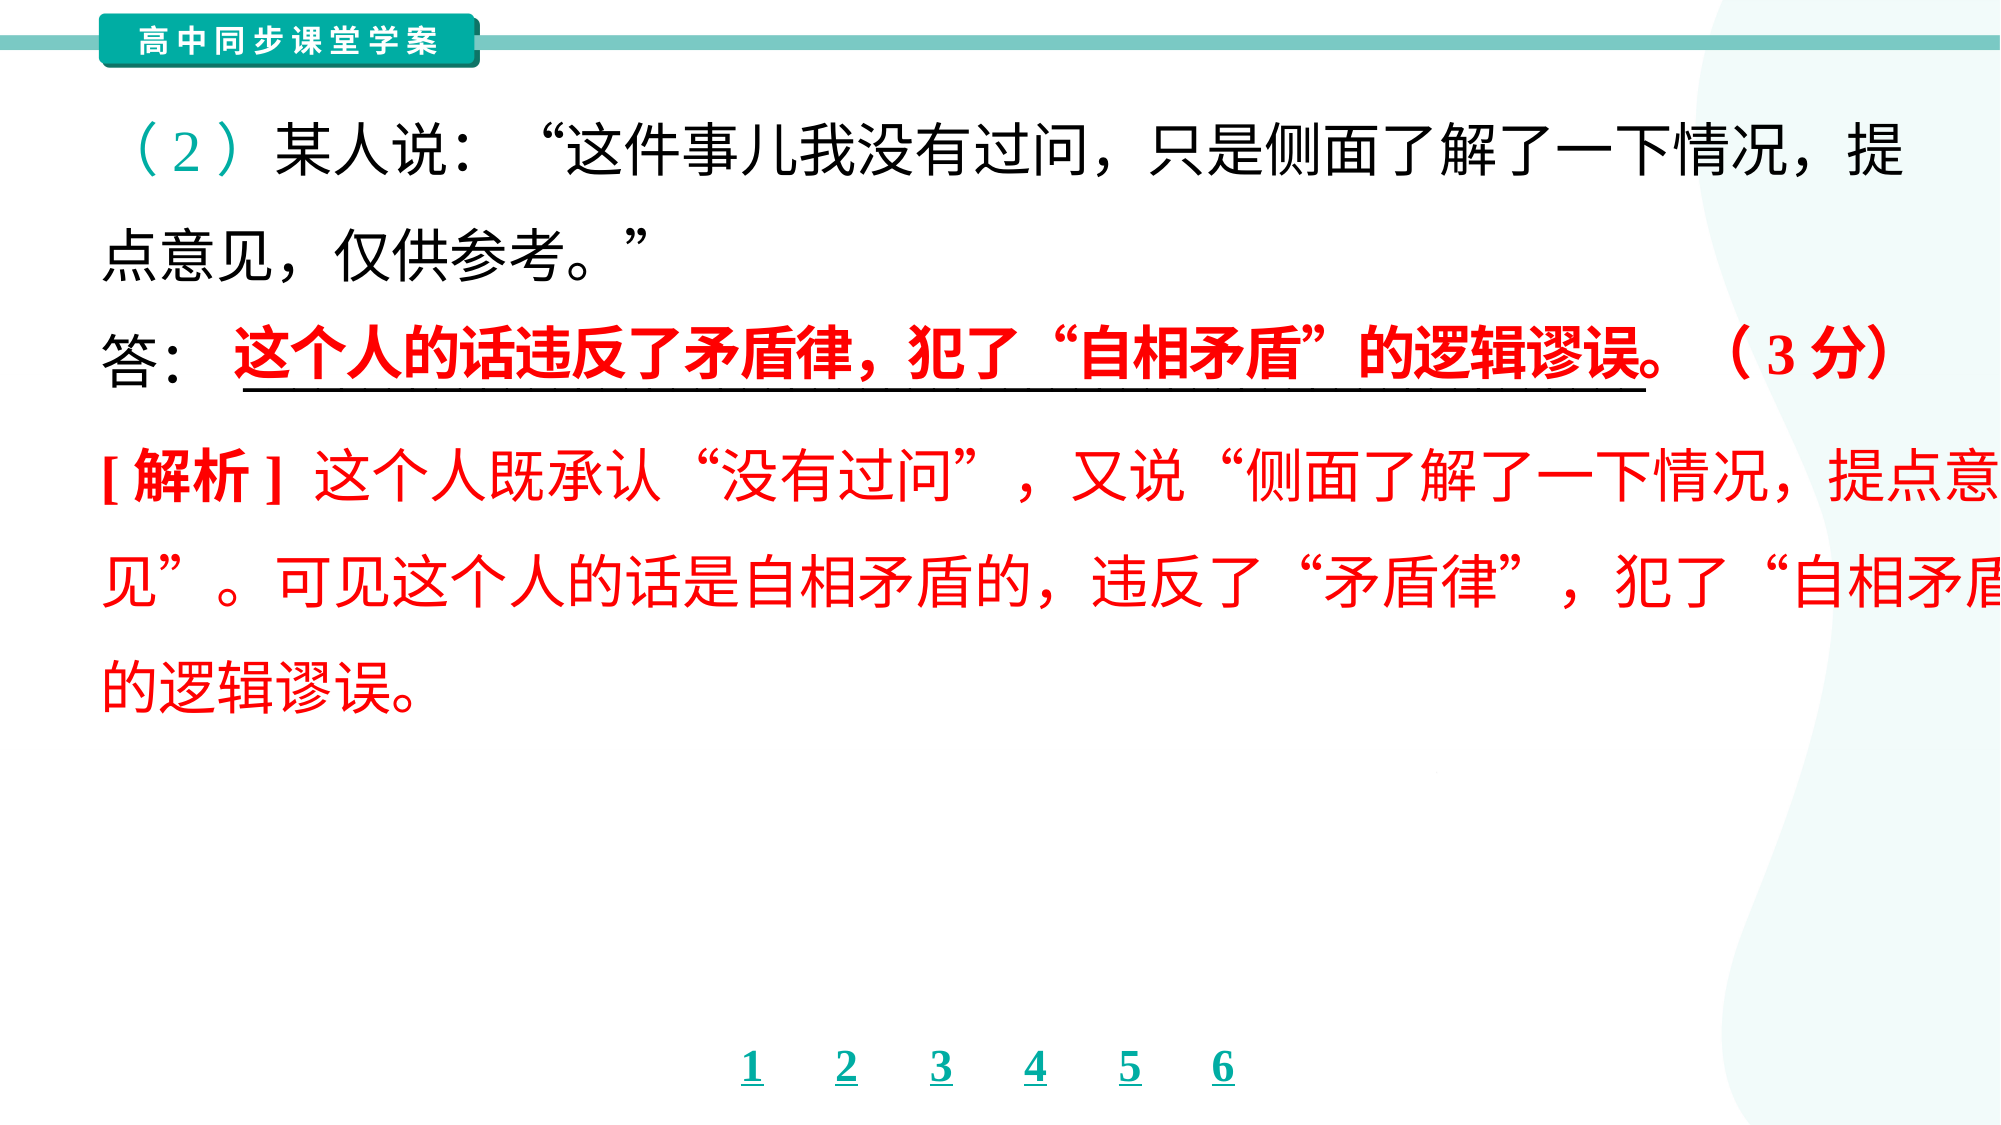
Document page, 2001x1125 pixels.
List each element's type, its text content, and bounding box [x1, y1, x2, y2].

picture [0, 0, 2000, 1125]
text_box [解析] 这个人既承认“没有过问”，又说“侧面了解了一下情况，提点意 见”。可见这个人的话是自相矛盾的，违反了“矛盾律”，犯了“自相矛盾” 的逻辑谬误。 [100, 402, 1899, 722]
text_box （2）某人说：“这件事儿我没有过问，只是侧面了解了一下情况，提 点意见，仅供参考。” 答： ___________________________________________________________ [100, 76, 1899, 396]
text_box 这个人的话违反了矛盾律，犯了“自相矛盾”的逻辑谬误。（3分） [255, 284, 1903, 387]
